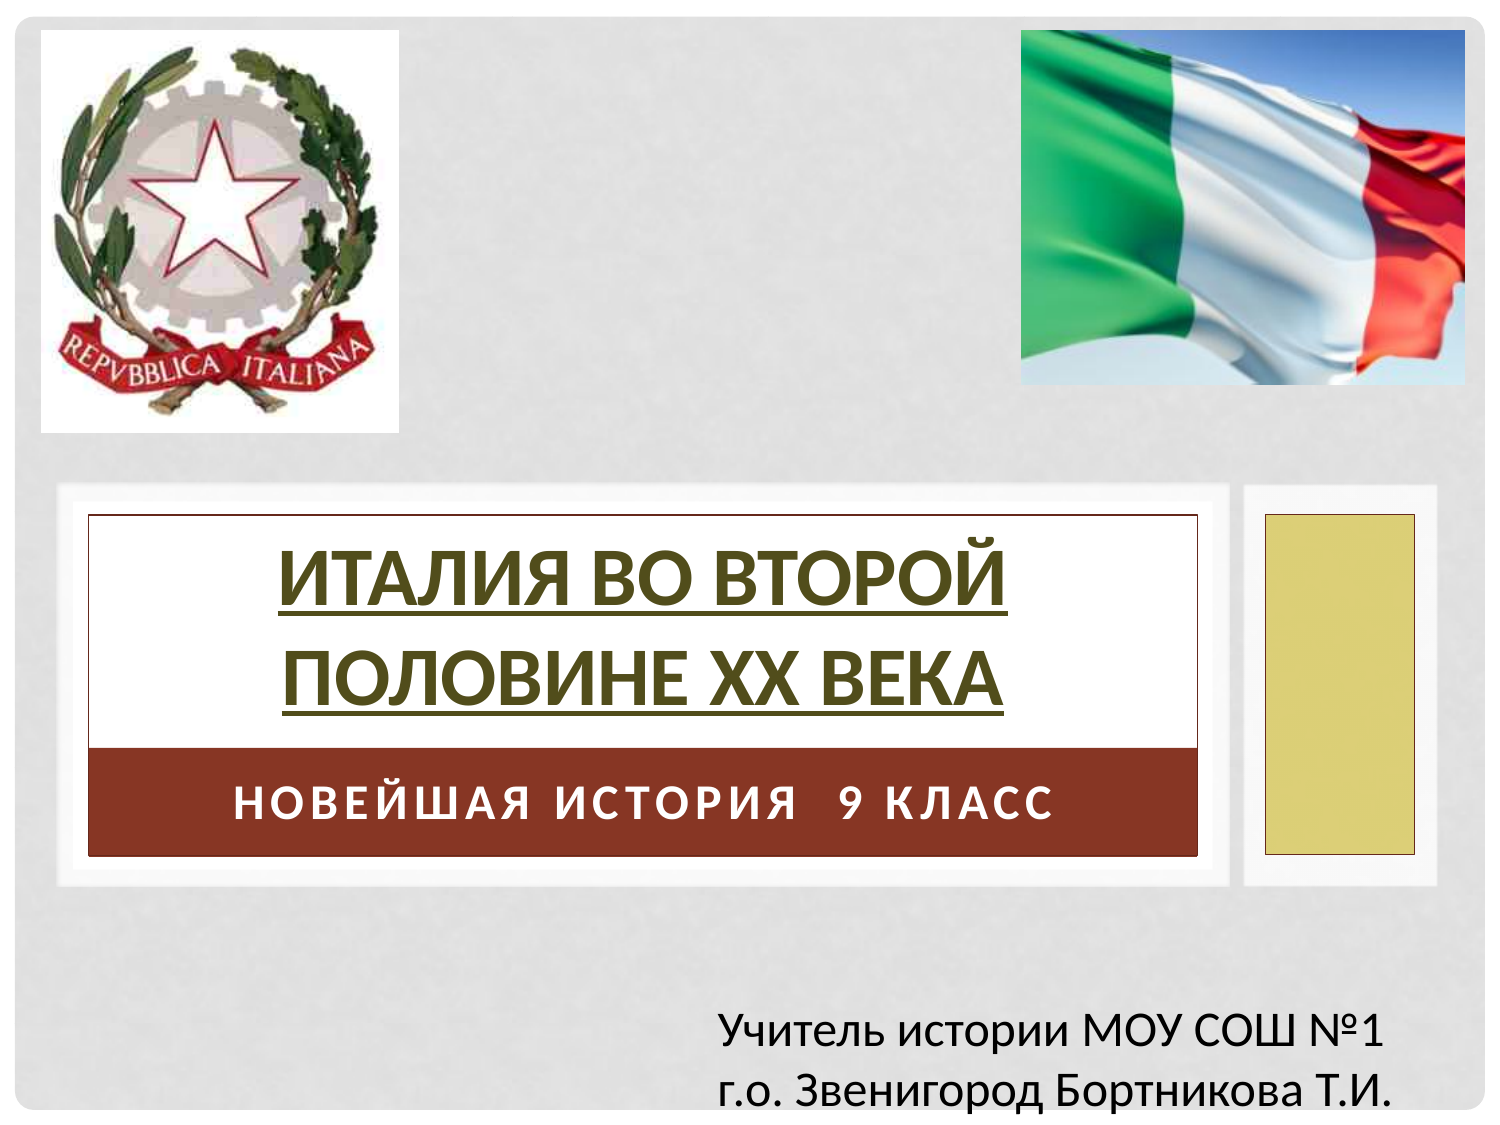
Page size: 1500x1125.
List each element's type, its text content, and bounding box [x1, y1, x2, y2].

text_box Учитель истории МОУ СОШ №1 г.о. Звенигород Бортникова Т.И. [702, 988, 1500, 1124]
title Италия во второй половине ХХ века [99, 529, 1187, 730]
picture [41, 30, 399, 433]
subtitle Новейшая история 9 класс [105, 762, 1181, 838]
picture [1021, 30, 1465, 385]
